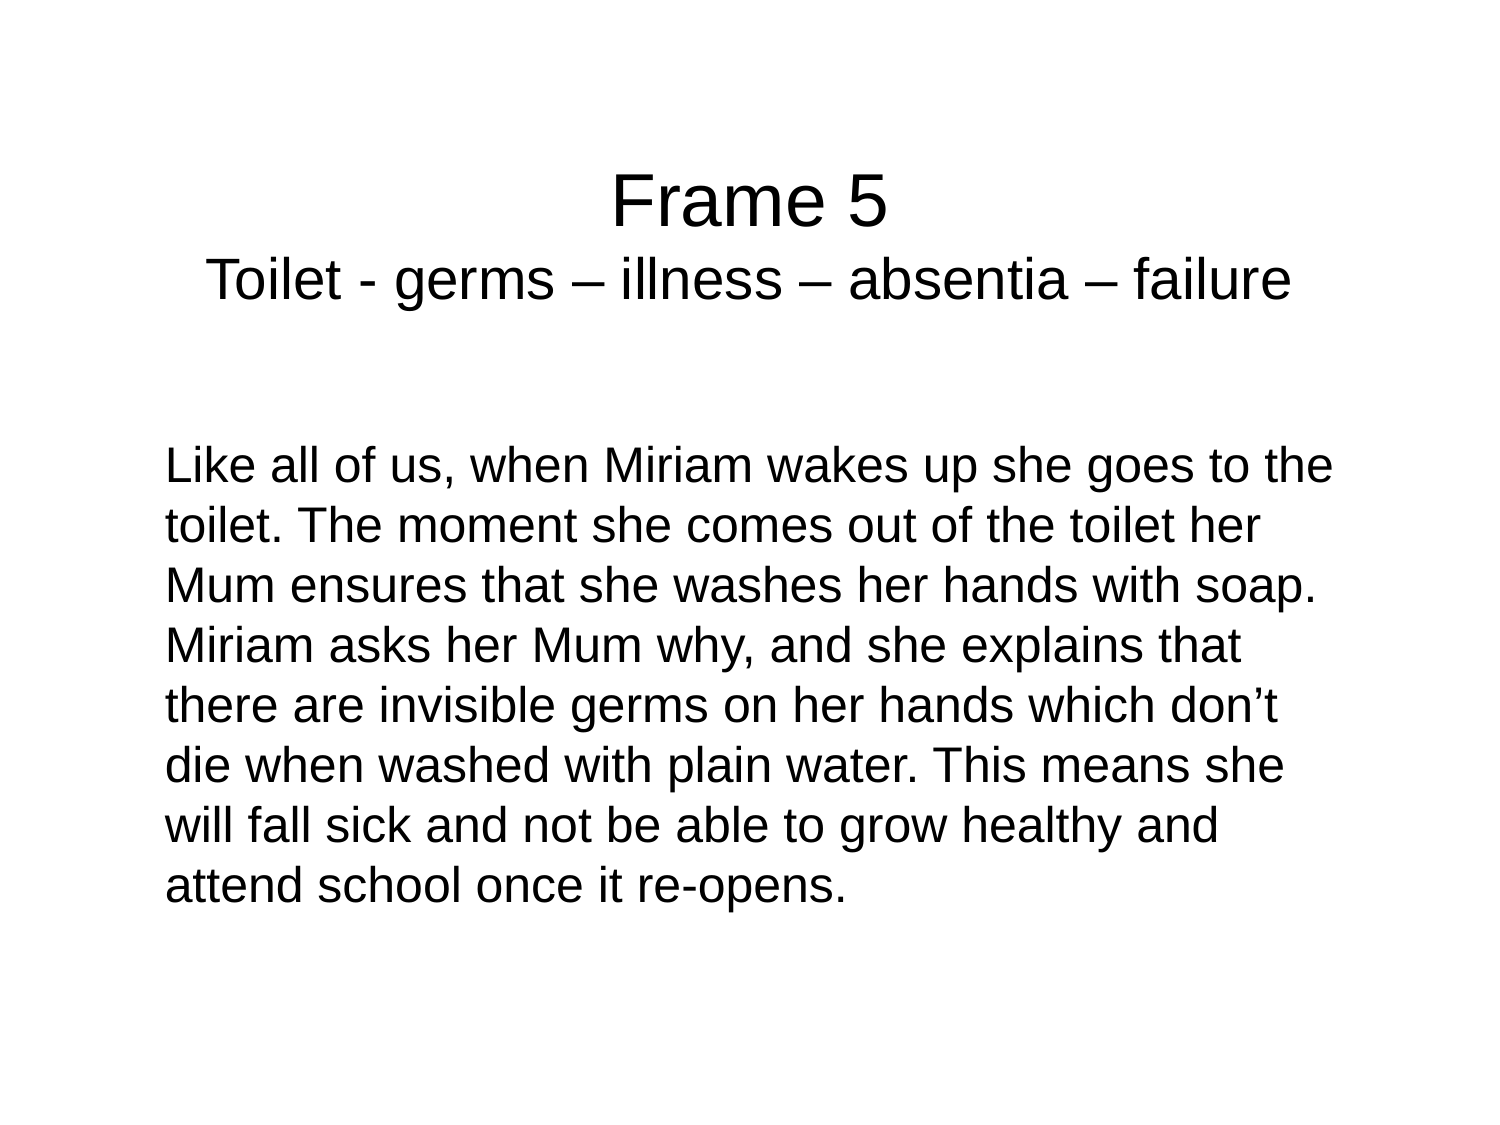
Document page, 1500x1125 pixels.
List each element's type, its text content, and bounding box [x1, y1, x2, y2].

title Frame 5 Toilet - germs – illness – absentia – failure [75, 137, 1425, 325]
text_box Like all of us, when Miriam wakes up she goes to the toilet. The moment she comes out of the toilet her Mum ensures that she washes her hands with soap. Miriam asks her Mum why, and she explains that there are invisible germs on her hands which don’t die when washed with plain water. This means she will fall sick and not be able to grow healthy and attend school once it re-opens. [149, 424, 1350, 920]
